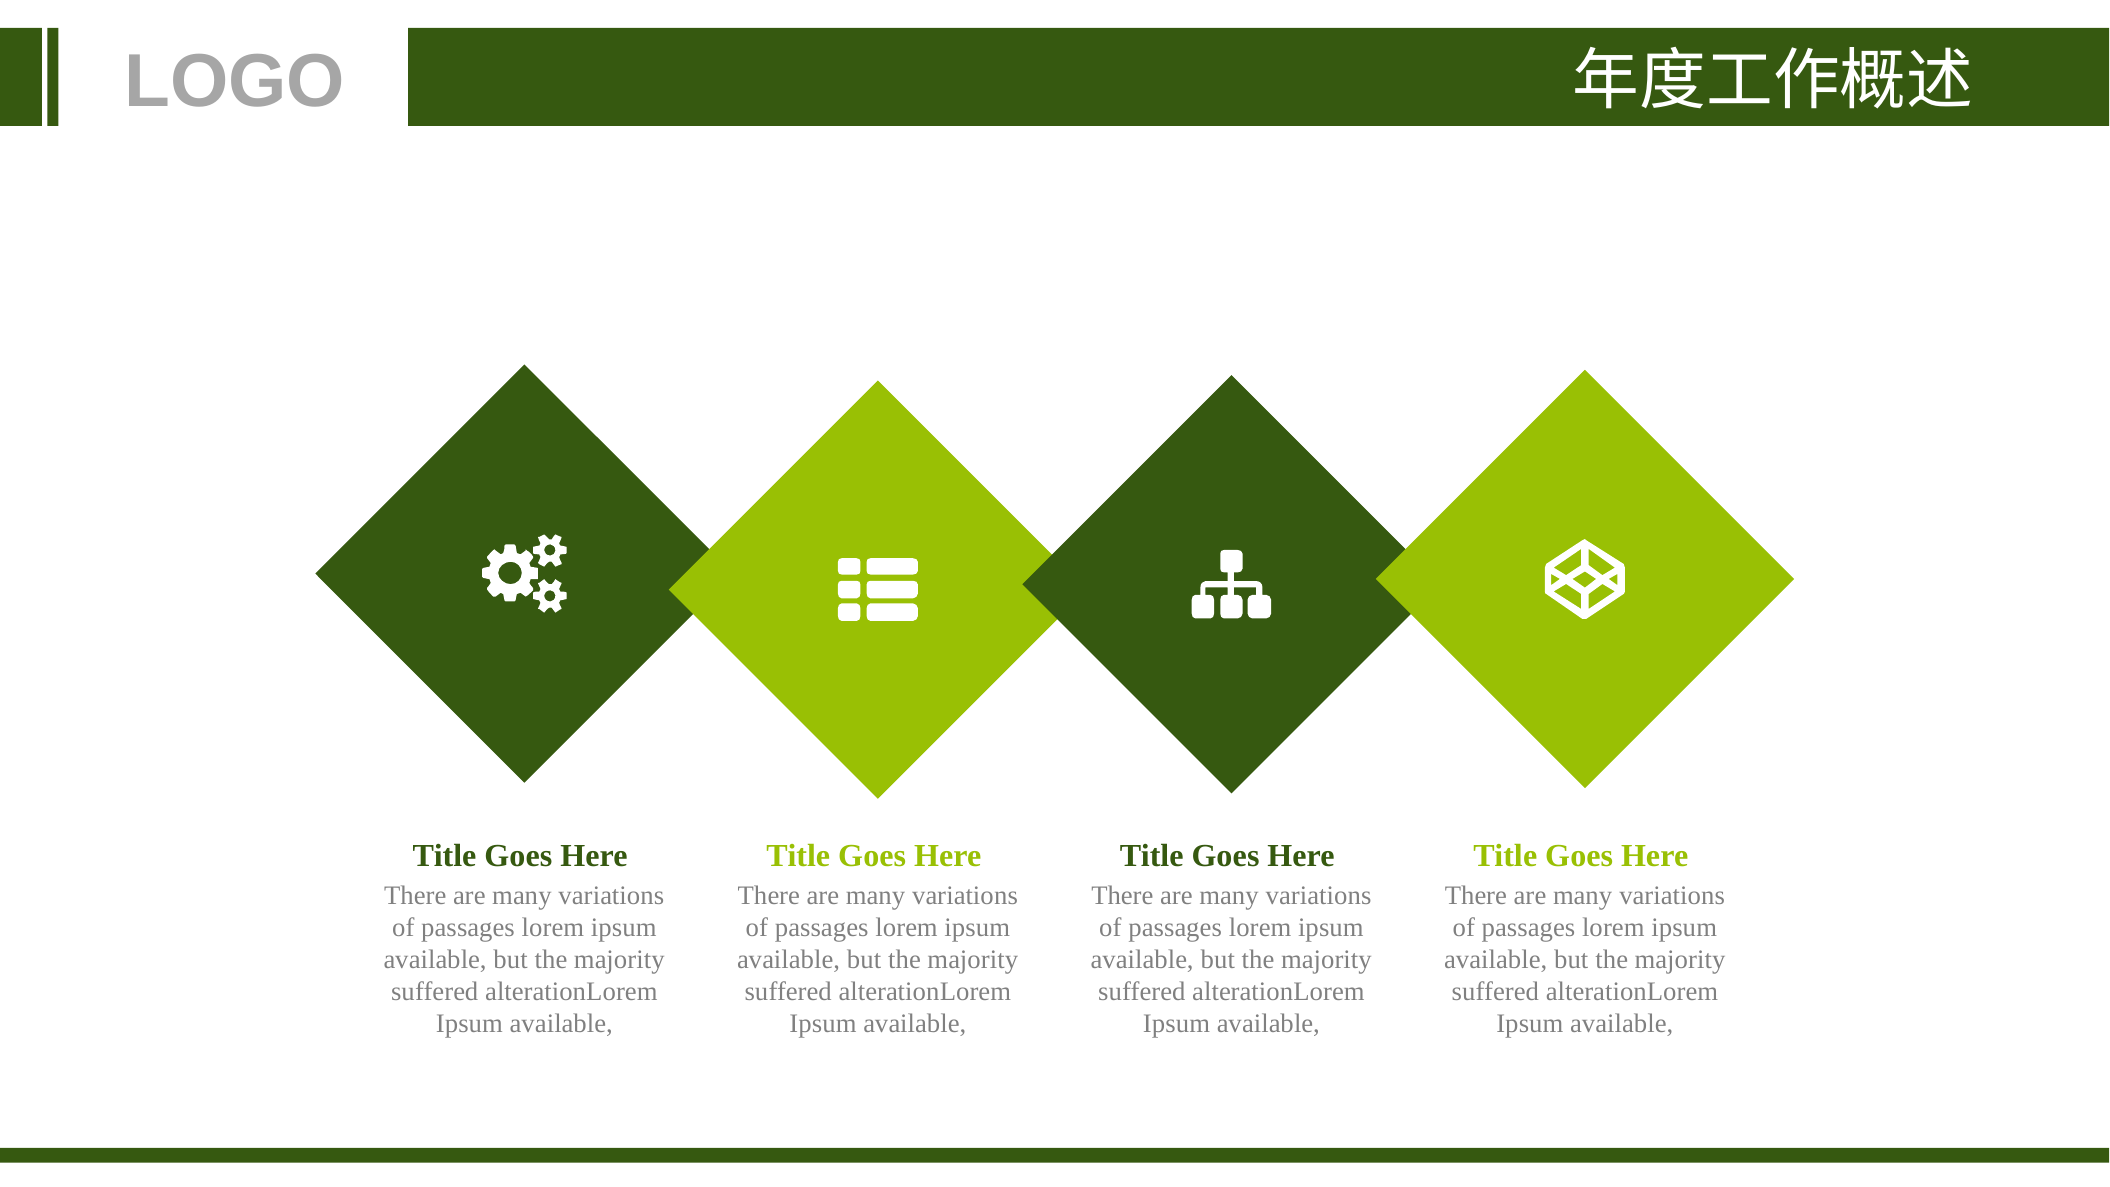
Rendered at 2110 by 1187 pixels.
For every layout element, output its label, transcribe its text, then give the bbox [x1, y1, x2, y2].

text_box Title Goes Here There are many variations of passages lorem ipsum available, but the majority suffered alterationLorem Ipsum available, [1061, 833, 1402, 1039]
text_box [407, 27, 2110, 127]
text_box Title Goes Here There are many variations of passages lorem ipsum available, but the majority suffered alterationLorem Ipsum available, [347, 833, 702, 1039]
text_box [1375, 369, 1795, 789]
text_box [1022, 375, 1441, 794]
text_box LOGO [78, 31, 391, 122]
text_box 年度工作概述 [1557, 28, 1989, 124]
text_box Title Goes Here There are many variations of passages lorem ipsum available, but the majority suffered alterationLorem Ipsum available, [1414, 833, 1756, 1039]
text_box [46, 27, 59, 127]
text_box [0, 1147, 2110, 1164]
text_box Title Goes Here There are many variations of passages lorem ipsum available, but the majority suffered alterationLorem Ipsum available, [707, 833, 1049, 1039]
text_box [315, 364, 734, 783]
text_box [0, 27, 43, 127]
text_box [668, 380, 1088, 799]
